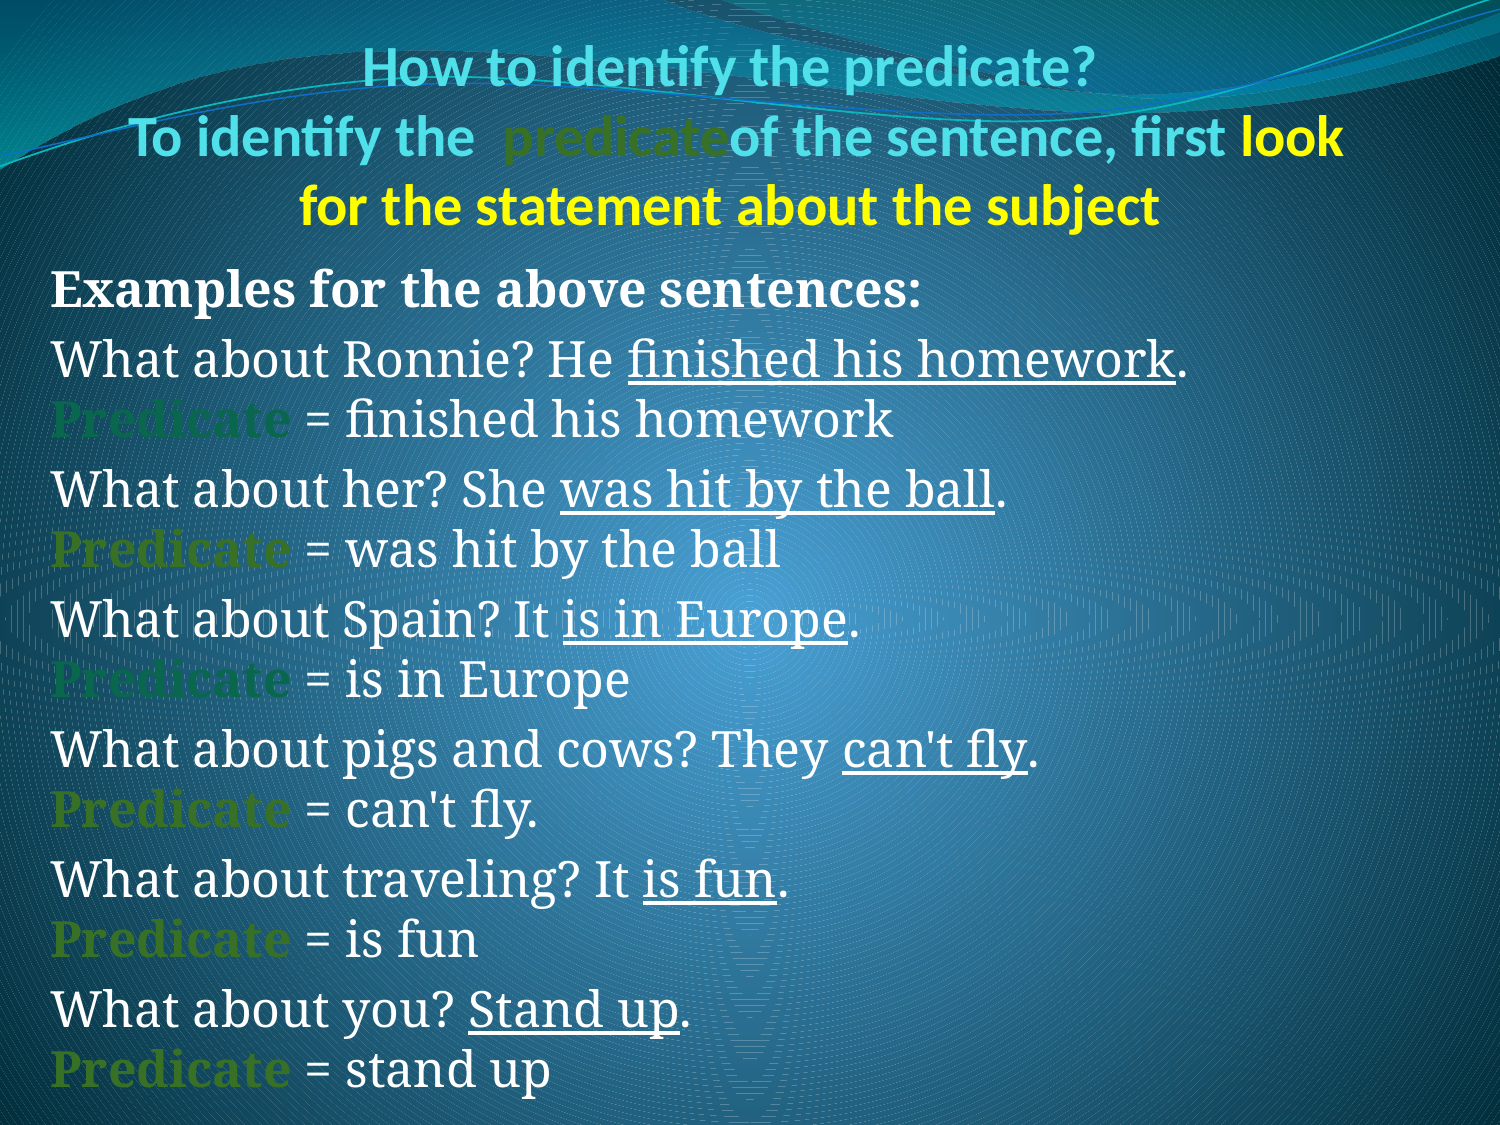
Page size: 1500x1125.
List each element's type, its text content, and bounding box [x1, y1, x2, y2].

title How to identify the predicate? To identify the predicateof the sentence, first look for the statement about the subject [87, 0, 1376, 238]
subtitle Examples for the above sentences: What about Ronnie? He finished his homework. Predicate = finished his homework What about her? She was hit by the ball. Predicate = was hit by the ball What about Spain? It is in Europe. Predicate = is in Europe What about pigs and cows? They can't fly. Predicate = can't fly. What about traveling? It is fun. Predicate = is fun What about you? Stand up. Predicate = stand up [50, 249, 1438, 1125]
